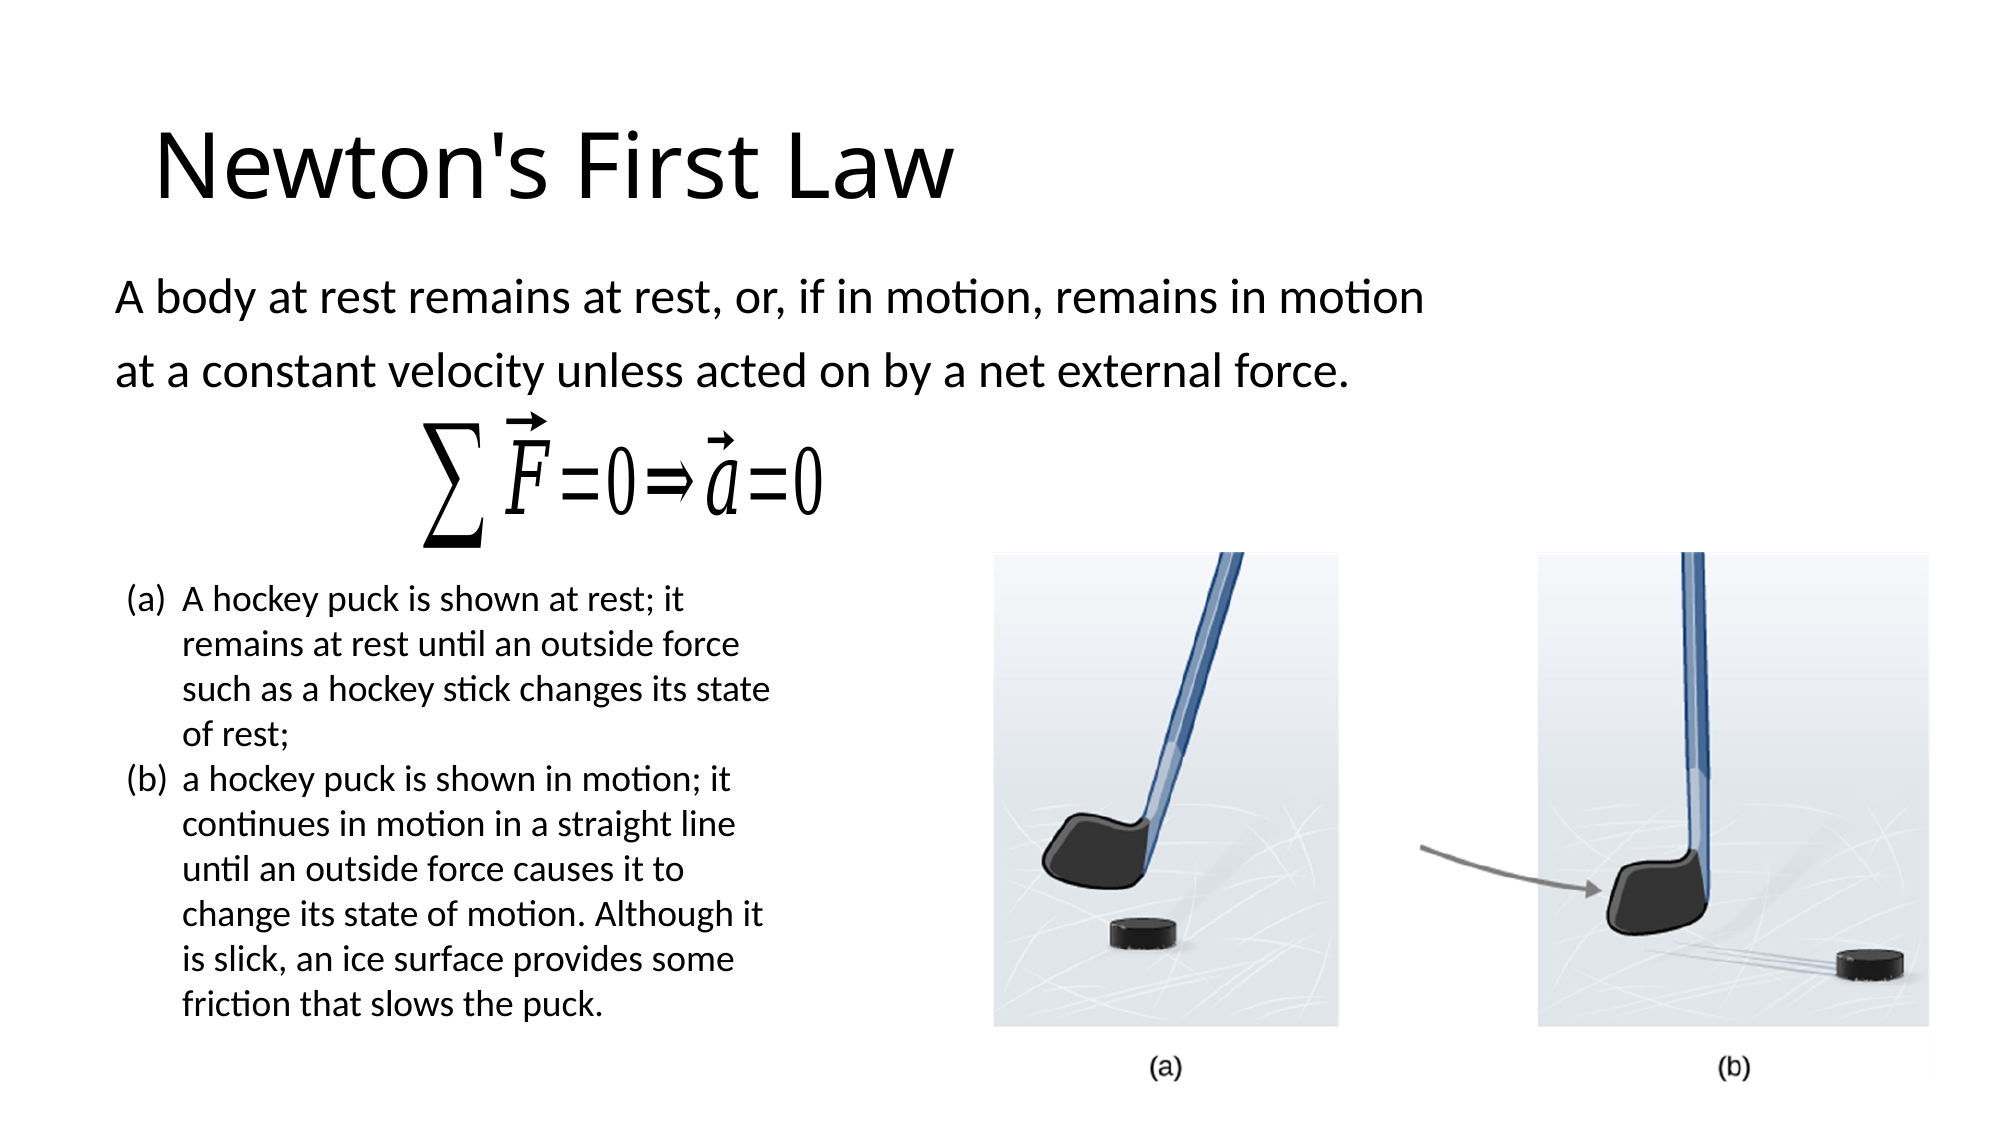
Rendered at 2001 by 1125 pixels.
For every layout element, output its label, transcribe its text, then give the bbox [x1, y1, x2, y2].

title Newton's First Law [137, 59, 1863, 262]
list A body at rest remains at rest, or, if in motion, remains in motion at a constant velocity unless acted on by a net external force. [99, 262, 1900, 1002]
picture [851, 552, 2000, 1082]
text_box A hockey puck is shown at rest; it remains at rest until an outside force such as a hockey stick changes its state of rest; a hockey puck is shown in motion; it continues in motion in a straight line until an outside force causes it to change its state of motion. Although it is slick, an ice surface provides some friction that slows the puck. [111, 566, 801, 1031]
